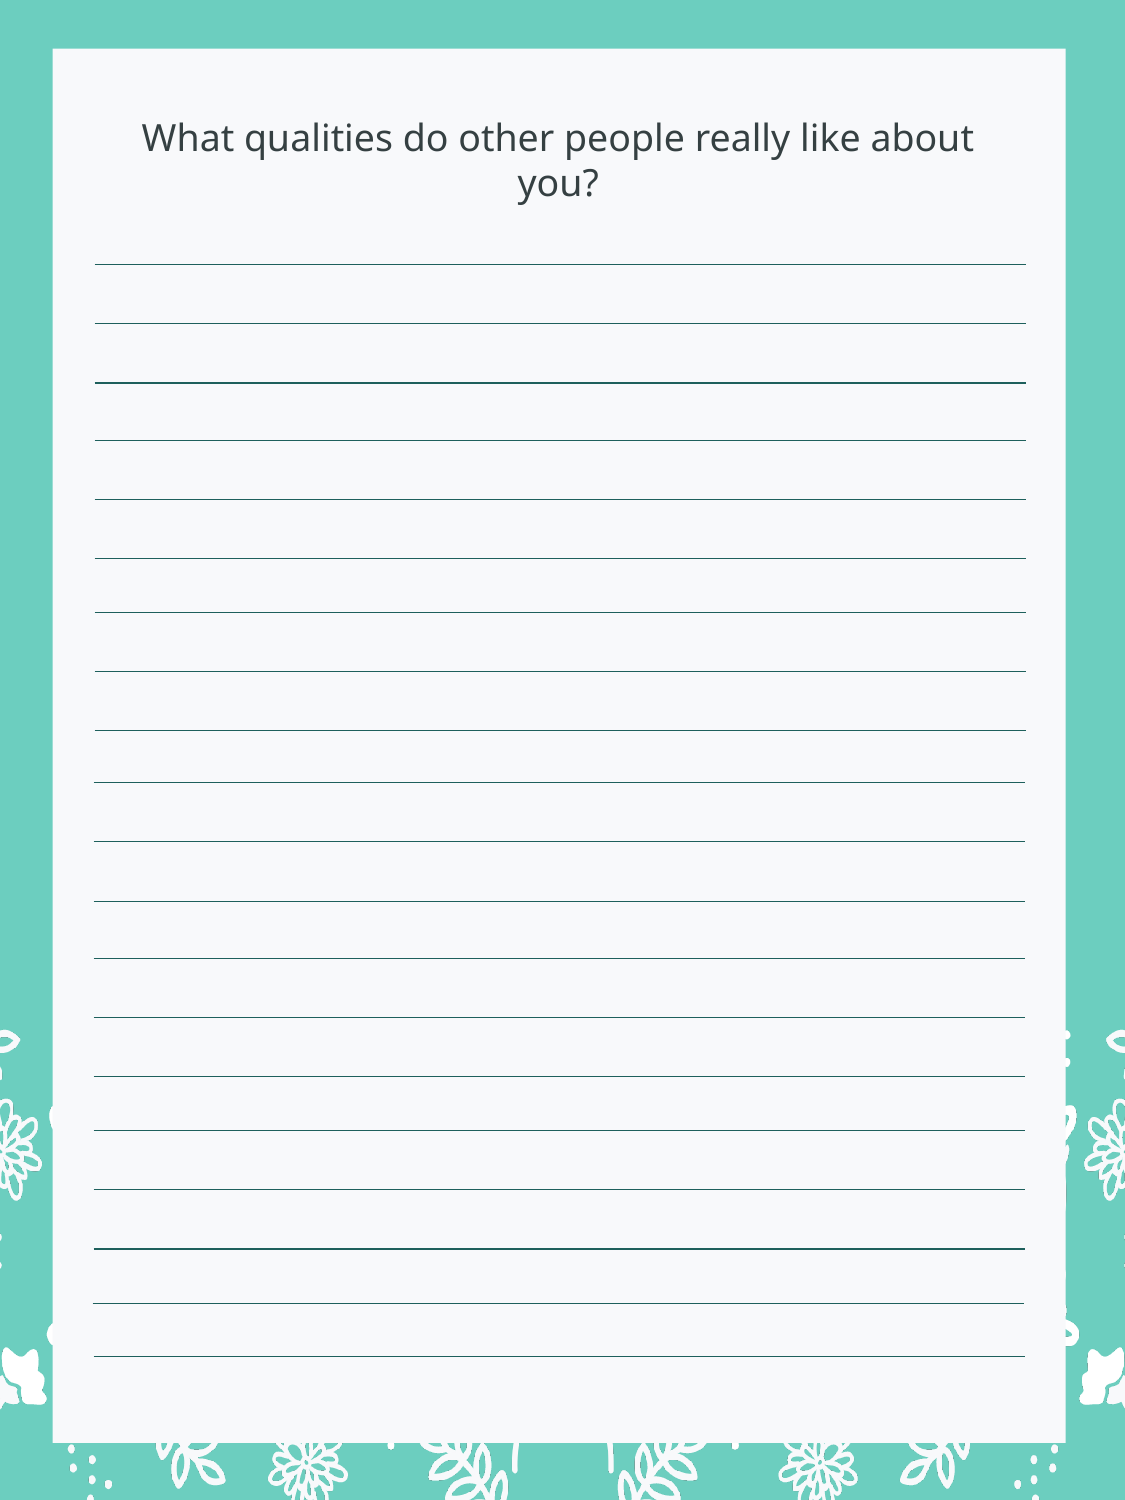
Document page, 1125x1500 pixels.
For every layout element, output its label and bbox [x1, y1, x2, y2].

picture [0, 977, 1125, 1500]
text_box [52, 48, 1066, 1443]
text_box [0, 0, 1125, 977]
